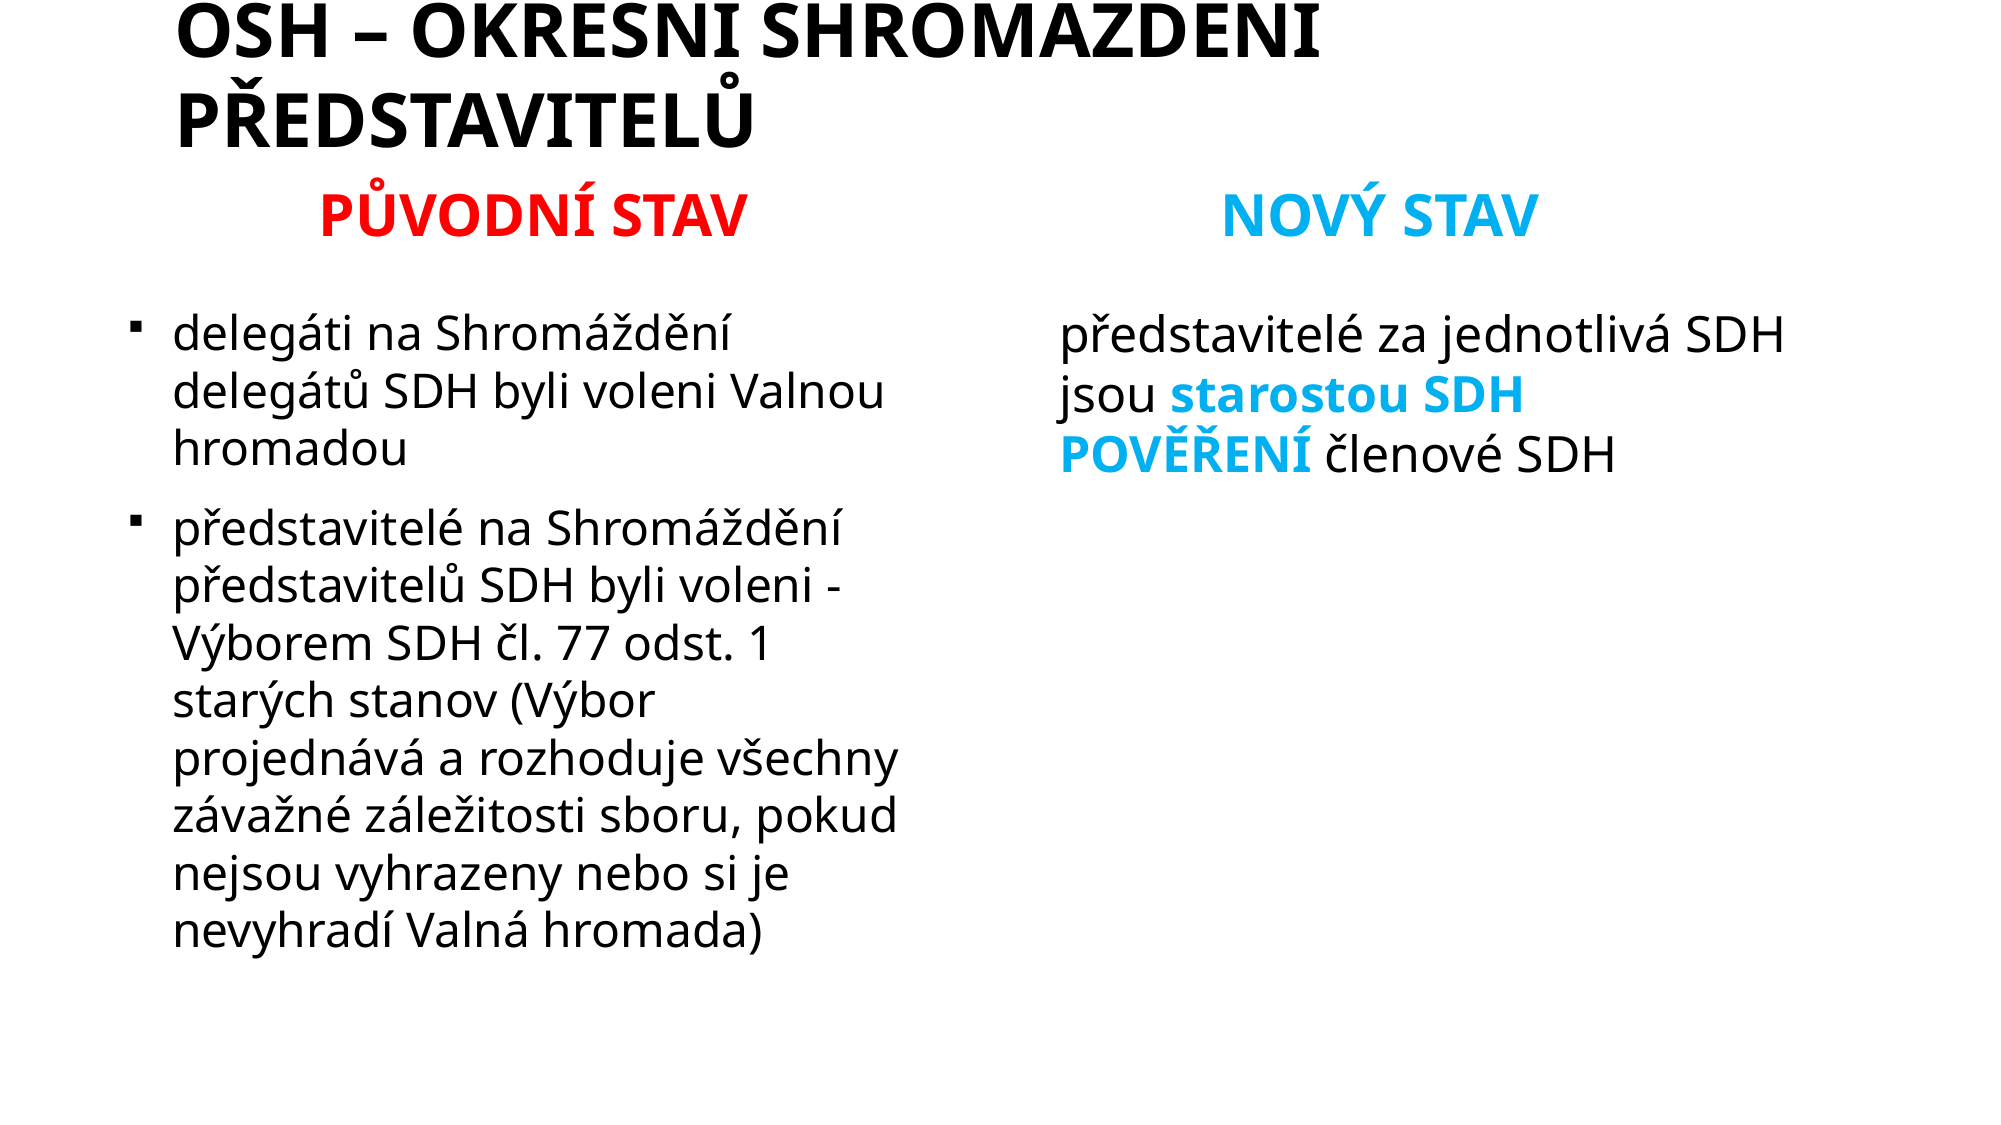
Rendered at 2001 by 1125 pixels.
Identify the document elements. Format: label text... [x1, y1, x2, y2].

title OSH – Okresní shromáždění představitelů [159, 5, 1877, 141]
list NOVÝ STAV [997, 160, 1763, 256]
list představitelé za jednotlivá SDH jsou starostou SDH POVĚŘENÍ členové SDH [997, 295, 1806, 819]
list PŮVODNÍ STAV [152, 160, 915, 256]
list delegáti na Shromáždění delegátů SDH byli voleni Valnou hromadou představitelé na Shromáždění představitelů SDH byli voleni - Výborem SDH čl. 77 odst. 1 starých stanov (Výbor projednává a rozhoduje všechny závažné záležitosti sboru, pokud nejsou vyhrazeny nebo si je nevyhradí Valná hromada) [112, 295, 923, 1002]
